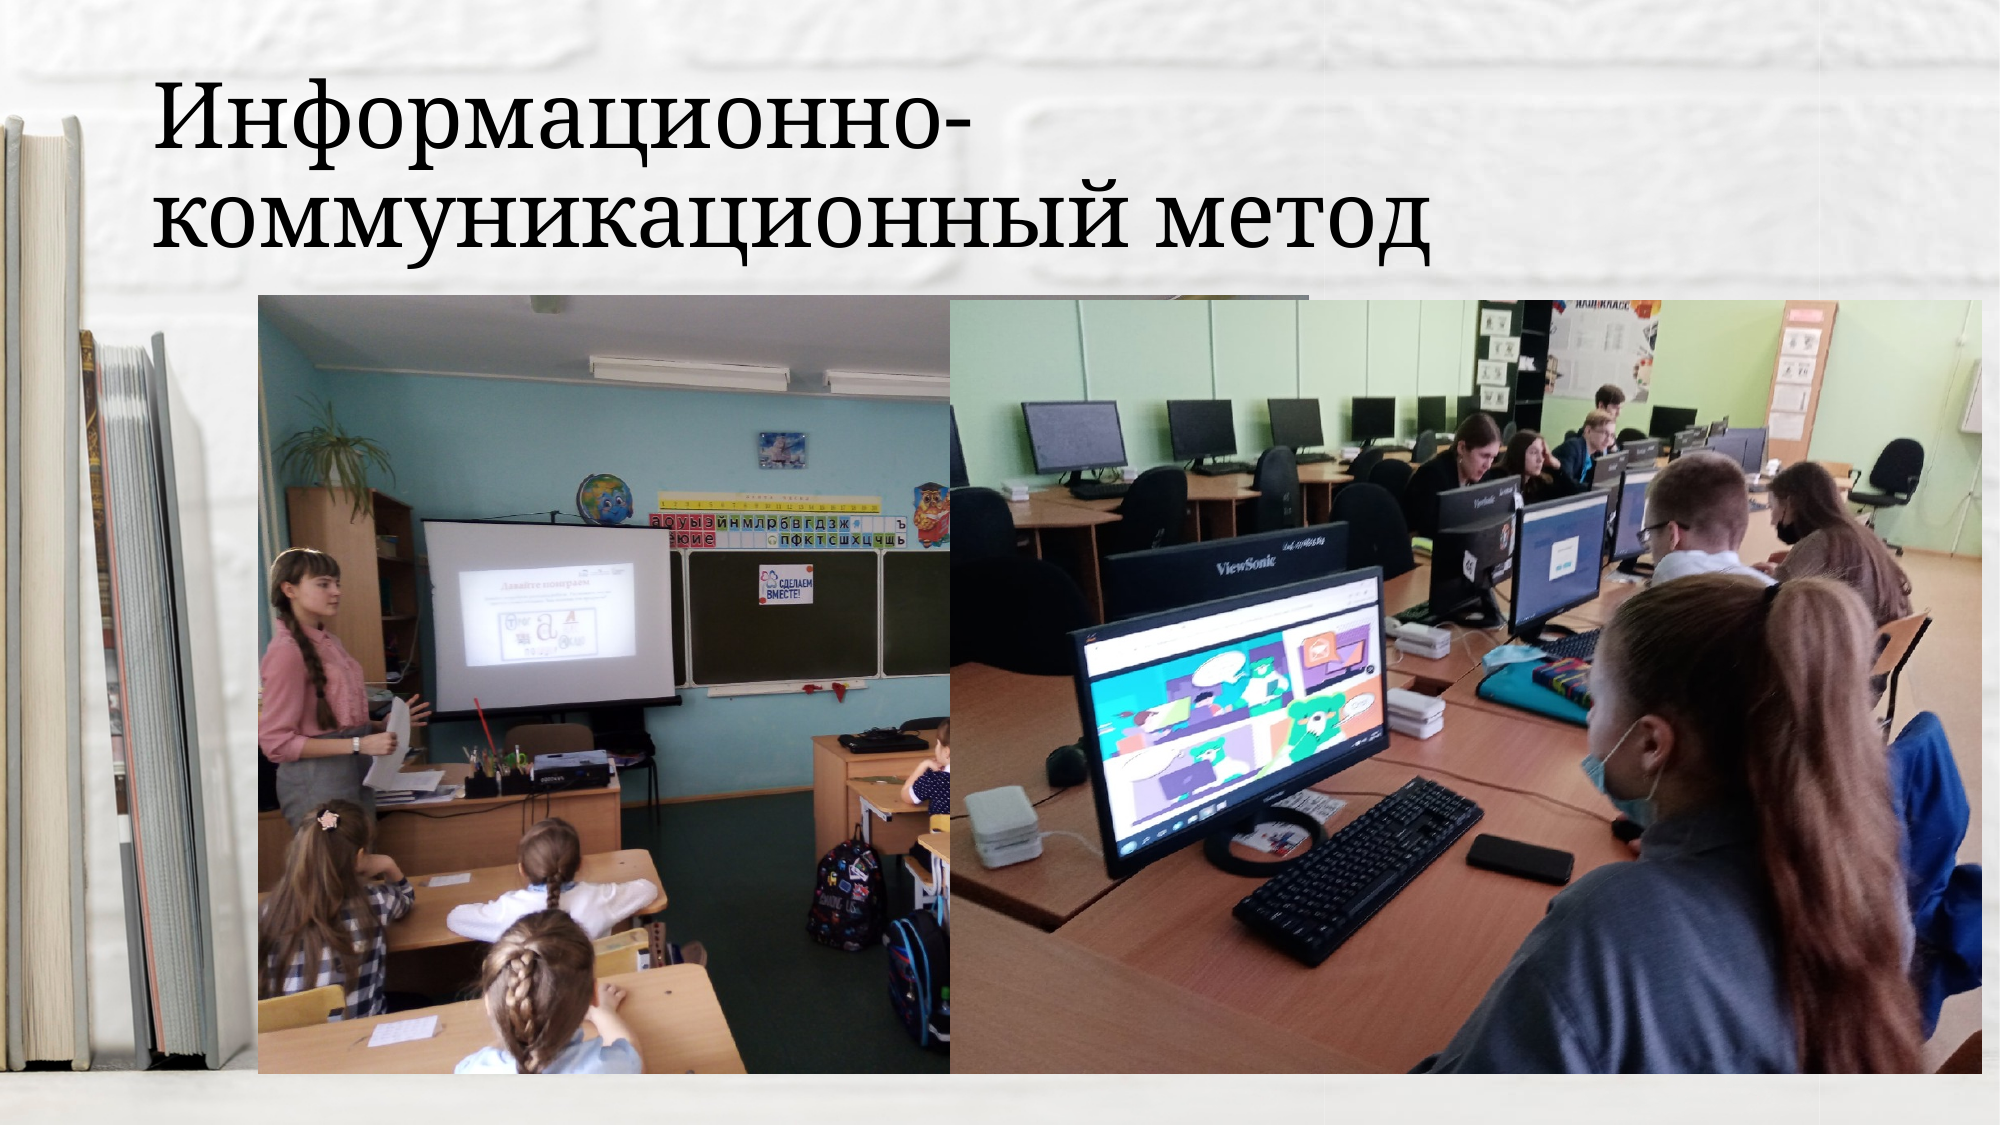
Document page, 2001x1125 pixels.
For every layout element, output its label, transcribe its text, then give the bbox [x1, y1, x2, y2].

title Информационно-коммуникационный метод [137, 59, 1863, 278]
picture [0, 0, 2000, 1125]
